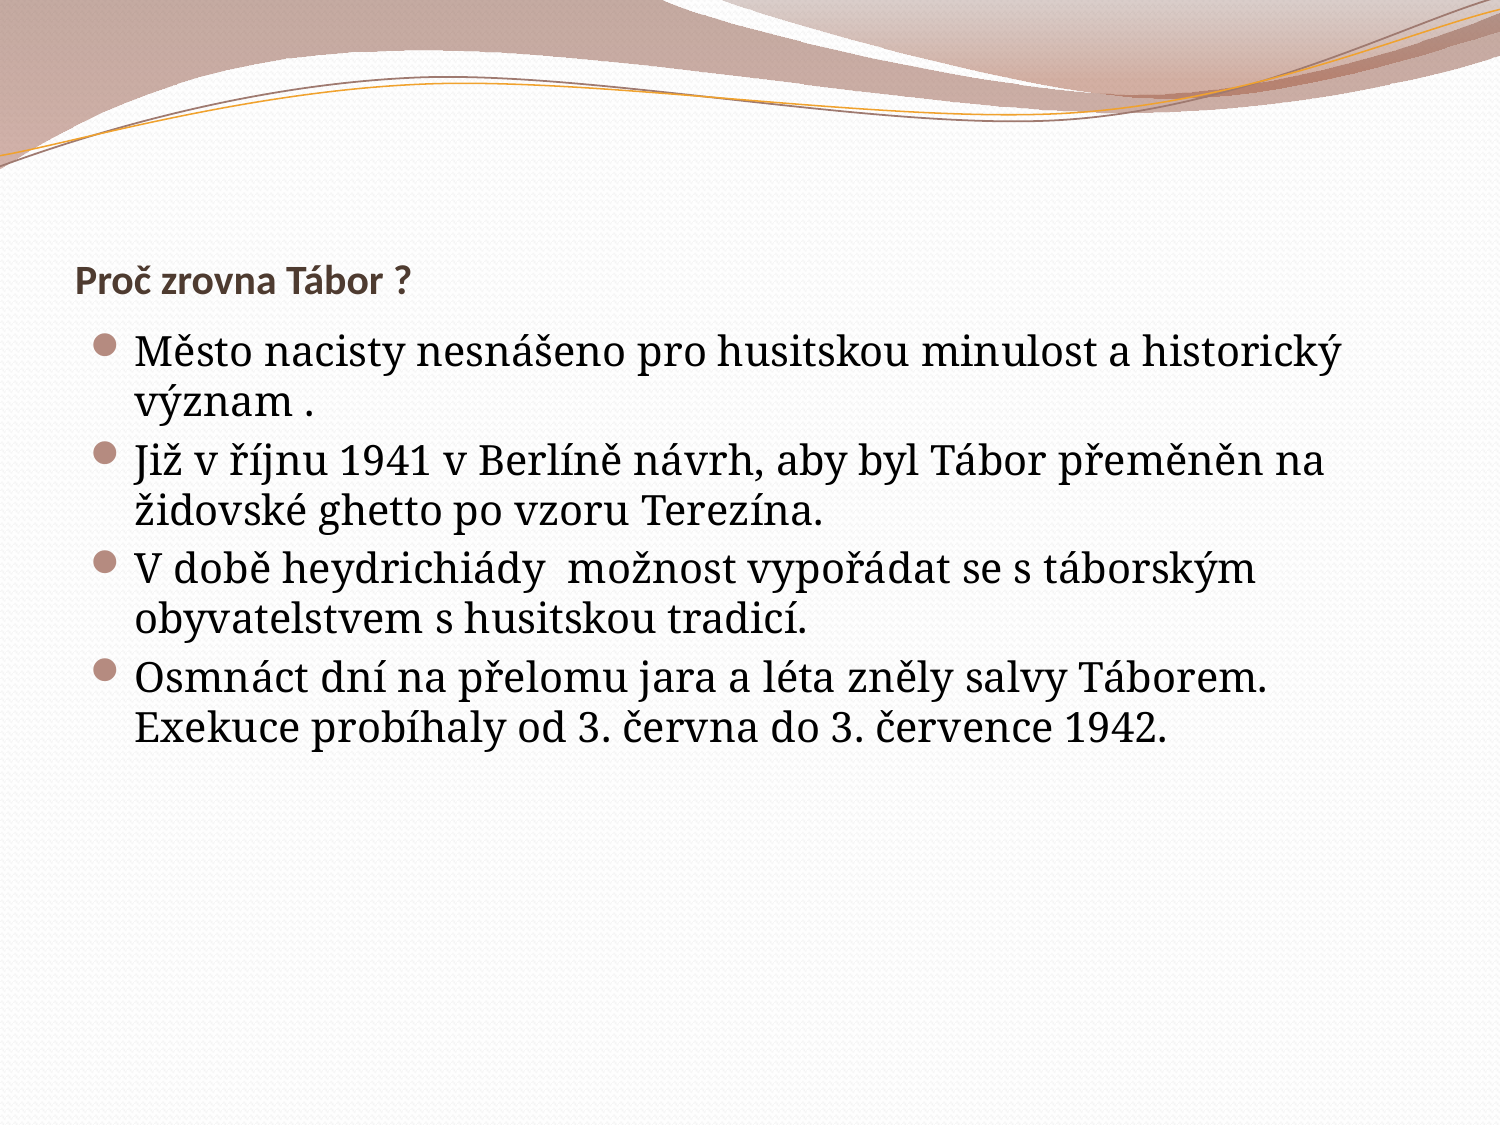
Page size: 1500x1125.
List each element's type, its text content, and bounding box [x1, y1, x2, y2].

title Proč zrovna Tábor ? [74, 115, 1426, 304]
list Město nacisty nesnášeno pro husitskou minulost a historický význam . Již v říjnu 1941 v Berlíně návrh, aby byl Tábor přeměněn na židovské ghetto po vzoru Terezína. V době heydrichiády možnost vypořádat se s táborským obyvatelstvem s husitskou tradicí. Osmnáct dní na přelomu jara a léta zněly salvy Táborem. Exekuce probíhaly od 3. června do 3. července 1942. [74, 317, 1426, 1038]
